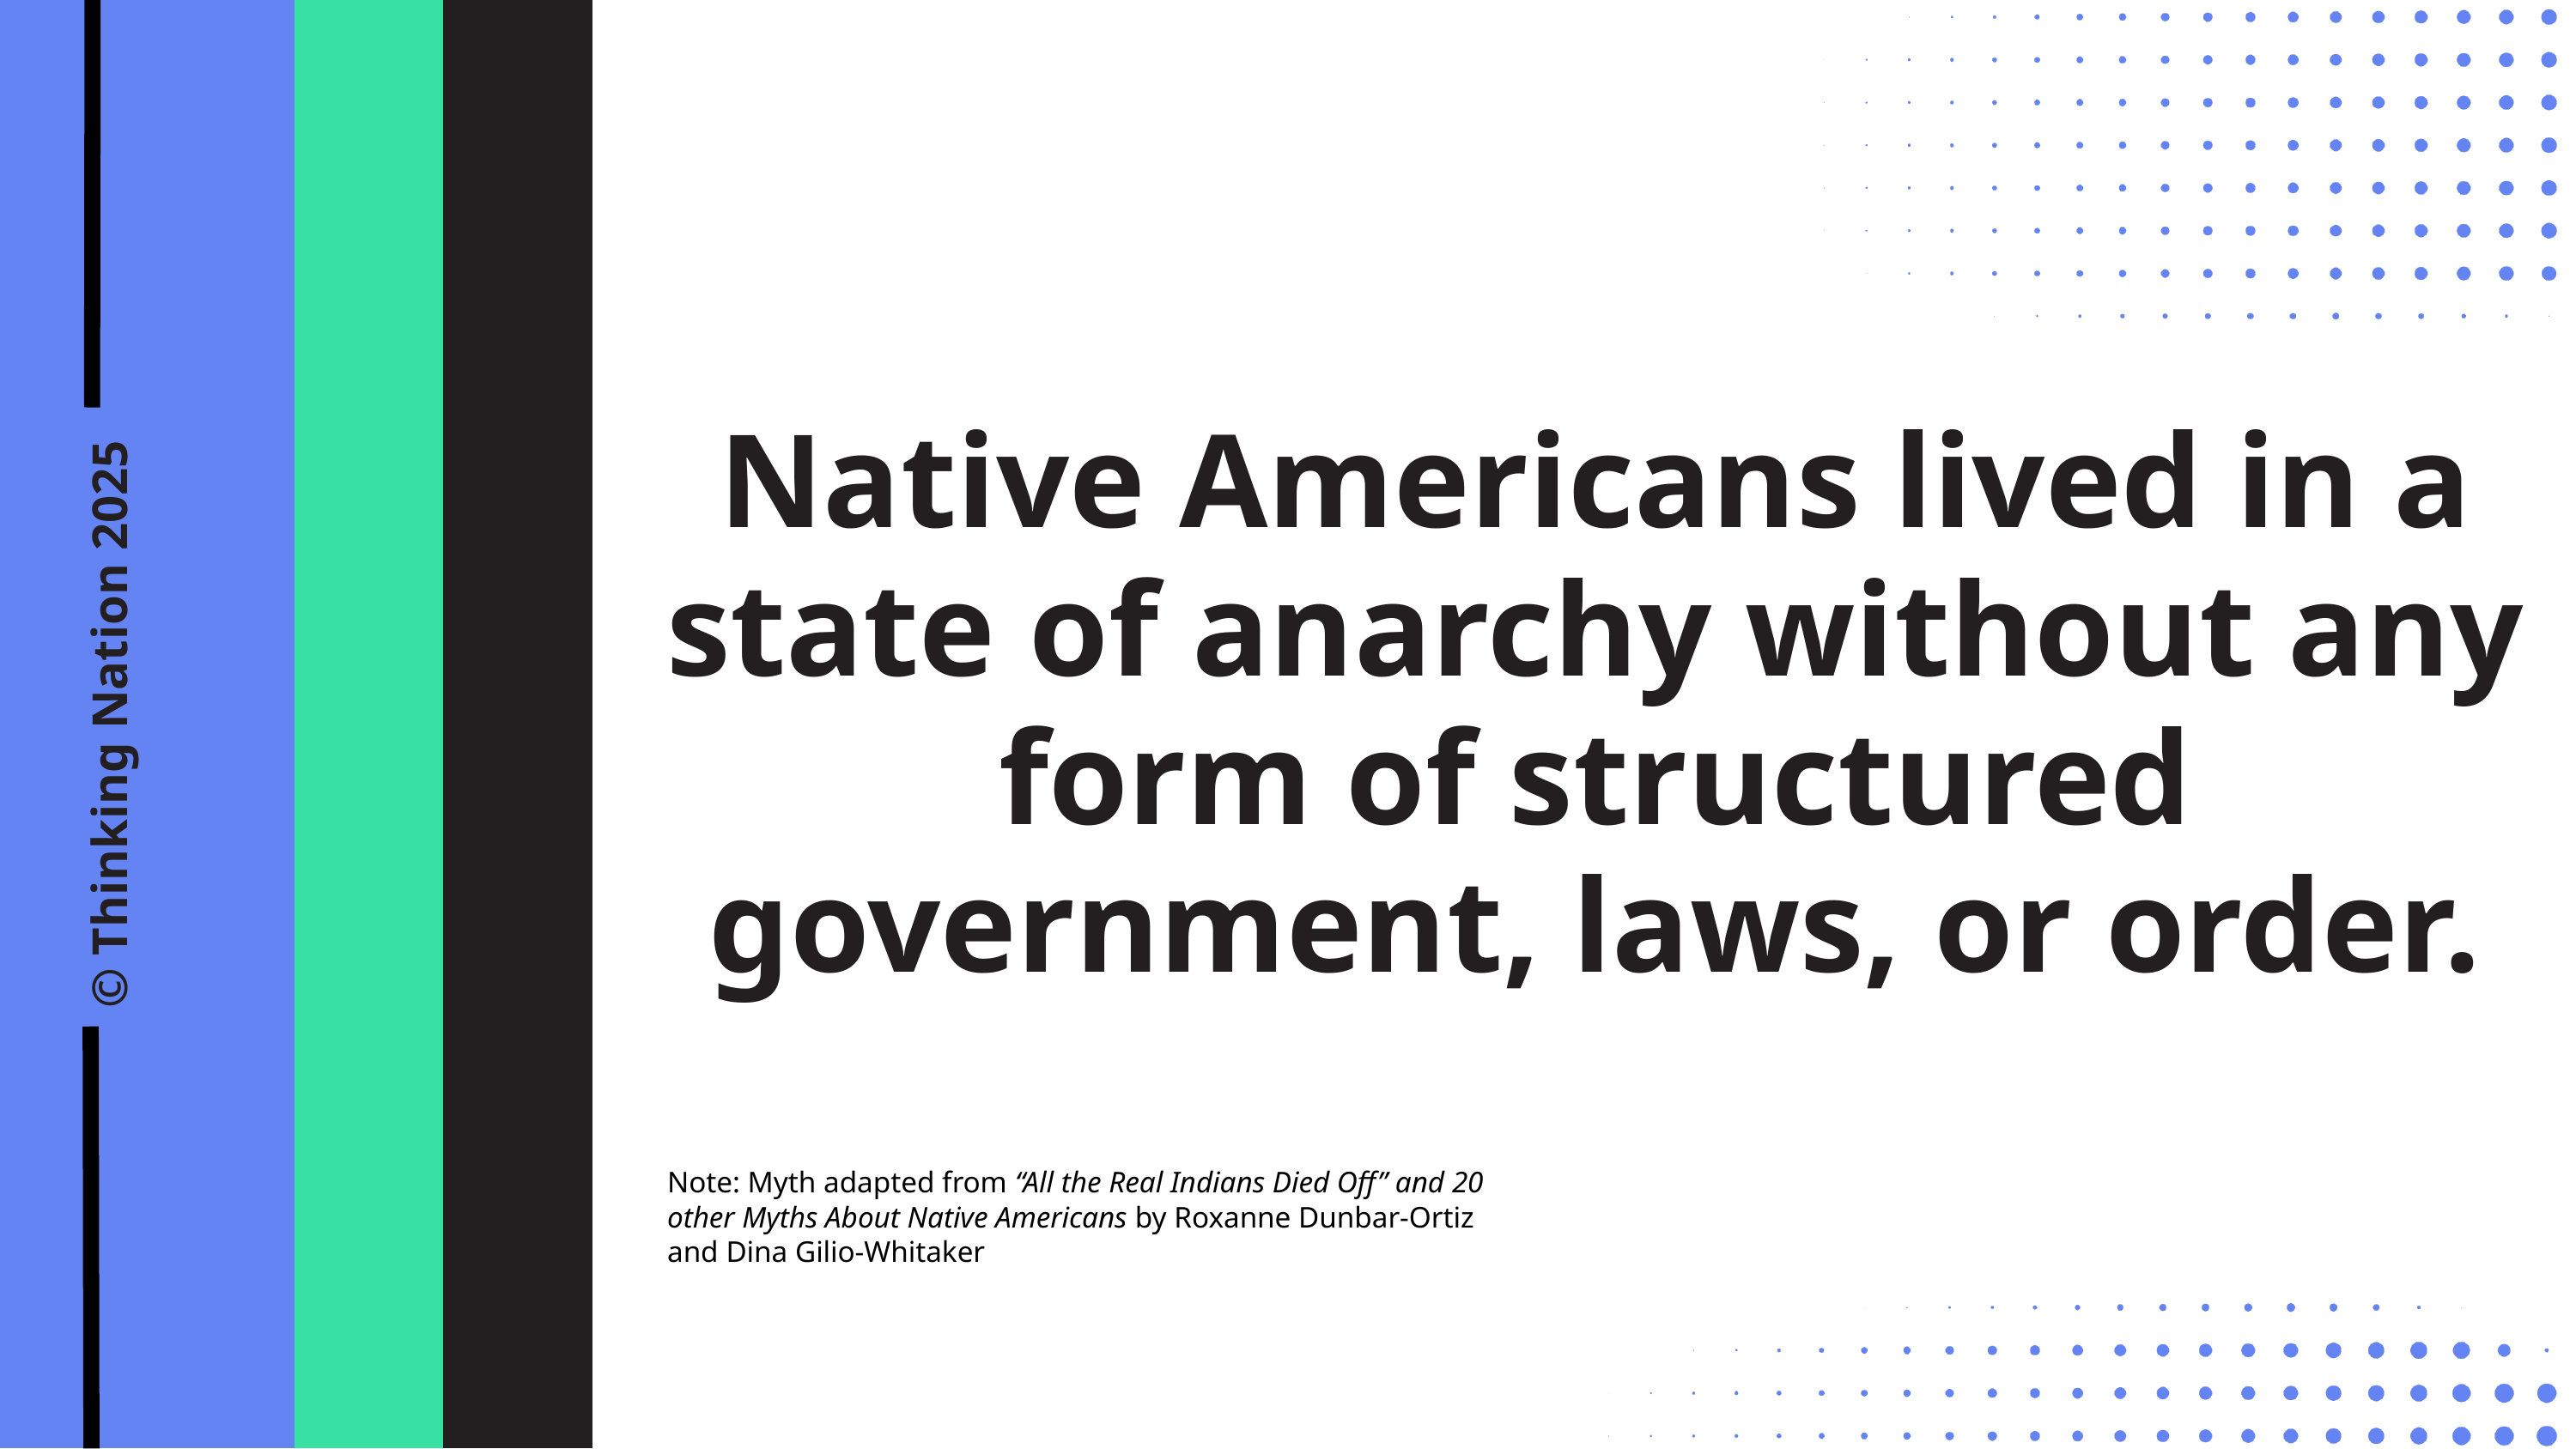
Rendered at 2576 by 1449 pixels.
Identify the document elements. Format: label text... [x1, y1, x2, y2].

text_box [1565, 1303, 2576, 1449]
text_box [0, 0, 593, 1449]
text_box Native Americans lived in a state of anarchy without any form of structured government, laws, or order. [604, 409, 2576, 1003]
text_box [1781, 0, 2576, 319]
text_box Note: Myth adapted from “All the Real Indians Died Off” and 20 other Myths About Native Americans by Roxanne Dunbar-Ortiz and Dina Gilio-Whitaker [654, 1151, 1507, 1281]
